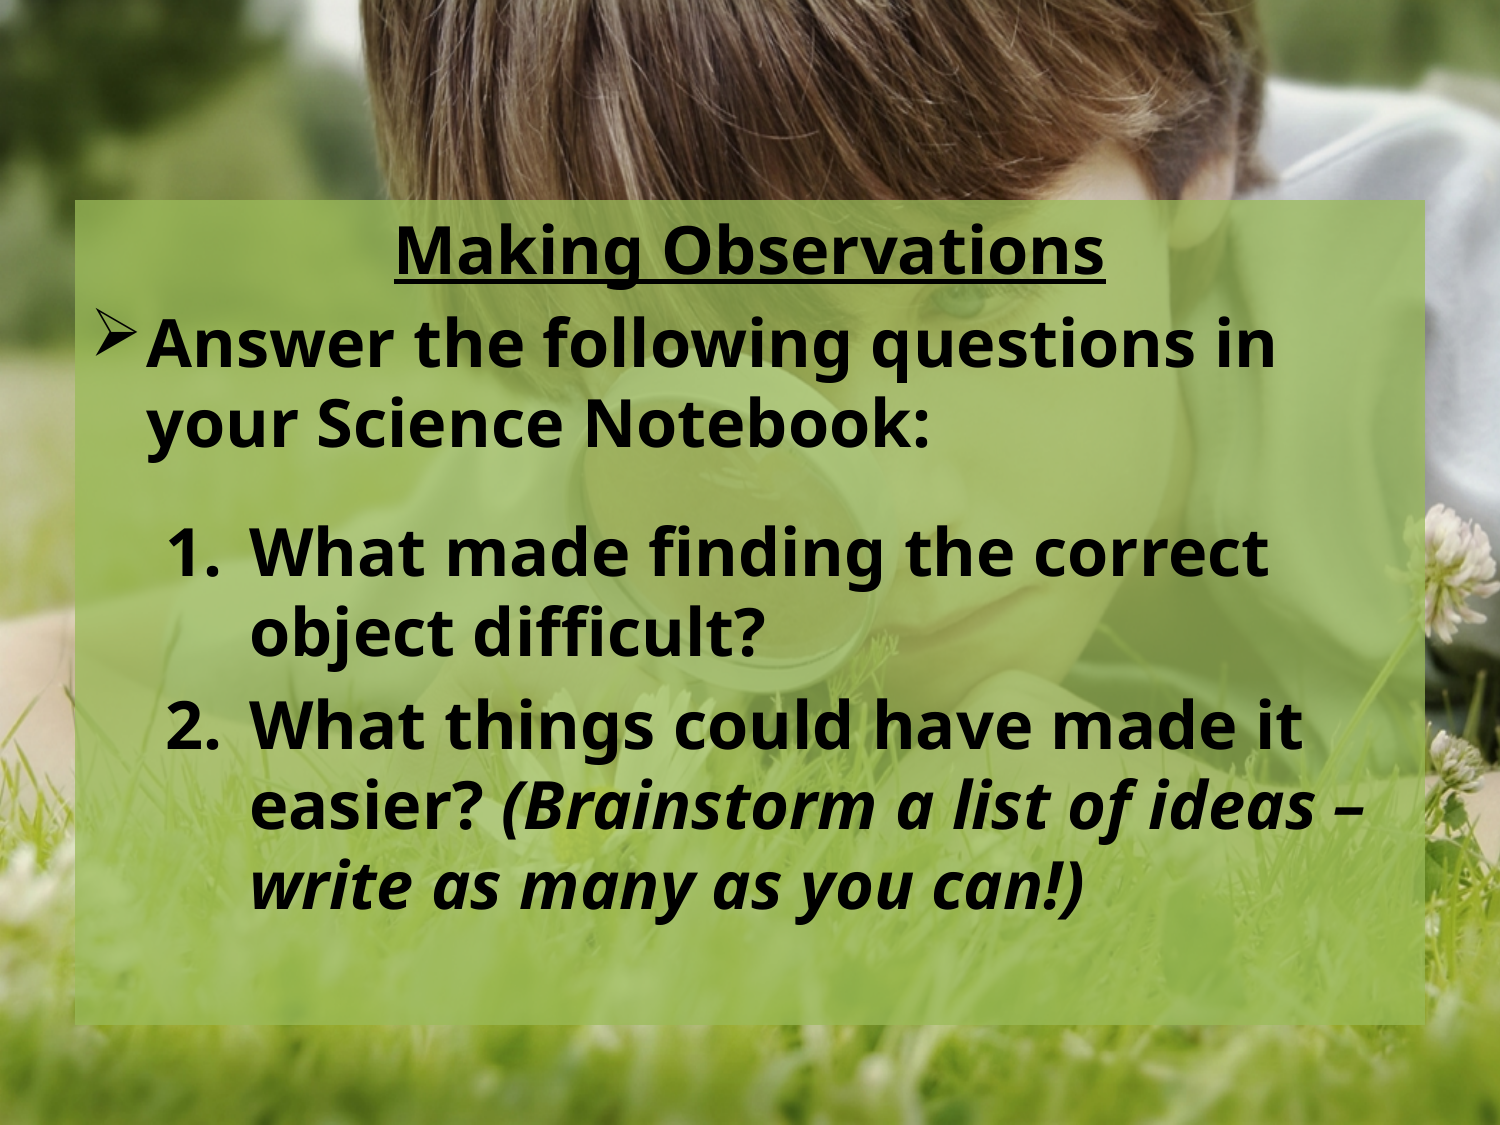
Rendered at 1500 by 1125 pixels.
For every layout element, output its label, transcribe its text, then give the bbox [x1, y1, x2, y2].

picture [0, 0, 1500, 1125]
list Making Observations Answer the following questions in your Science Notebook: What made finding the correct object difficult? What things could have made it easier? (Brainstorm a list of ideas – write as many as you can!) [75, 200, 1425, 1025]
